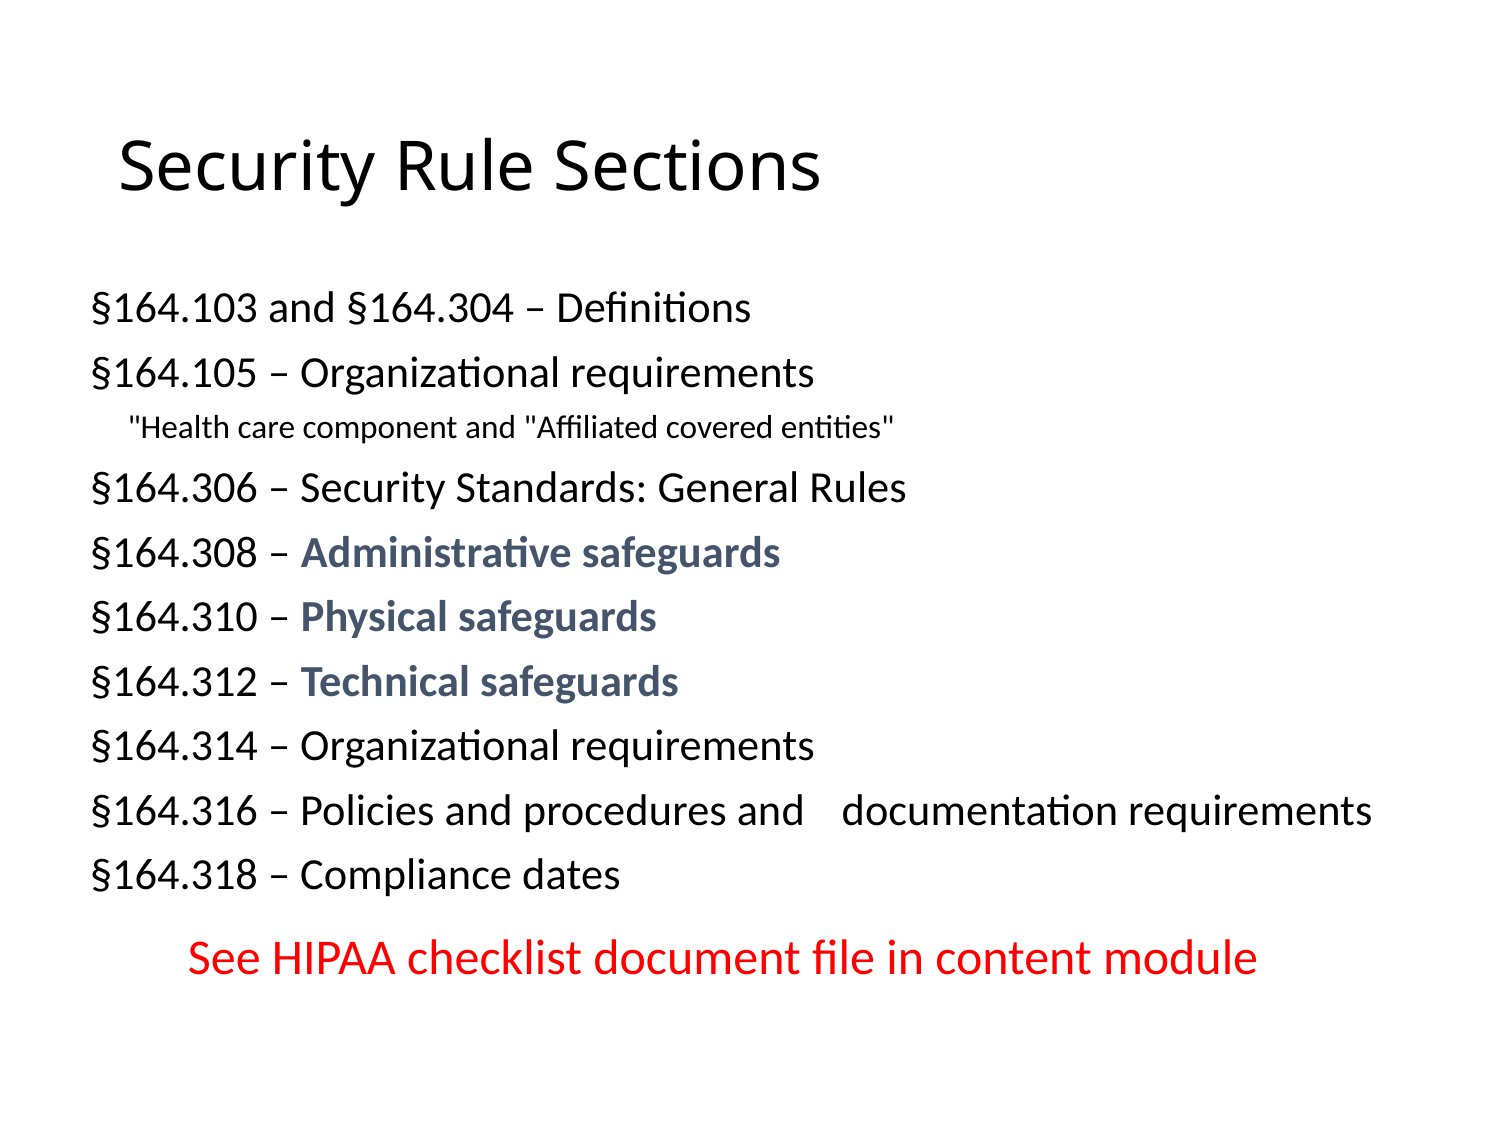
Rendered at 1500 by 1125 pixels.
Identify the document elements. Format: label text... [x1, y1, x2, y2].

title Security Rule Sections [103, 59, 1397, 275]
text_box See HIPAA checklist document file in content module [173, 917, 1274, 992]
list §164.103 and §164.304 – Definitions §164.105 – Organizational requirements "Health care component and "Affiliated covered entities" §164.306 – Security Standards: General Rules §164.308 – Administrative safeguards §164.310 – Physical safeguards §164.312 – Technical safeguards §164.314 – Organizational requirements §164.316 – Policies and procedures and documentation requirements §164.318 – Compliance dates [75, 275, 1421, 913]
